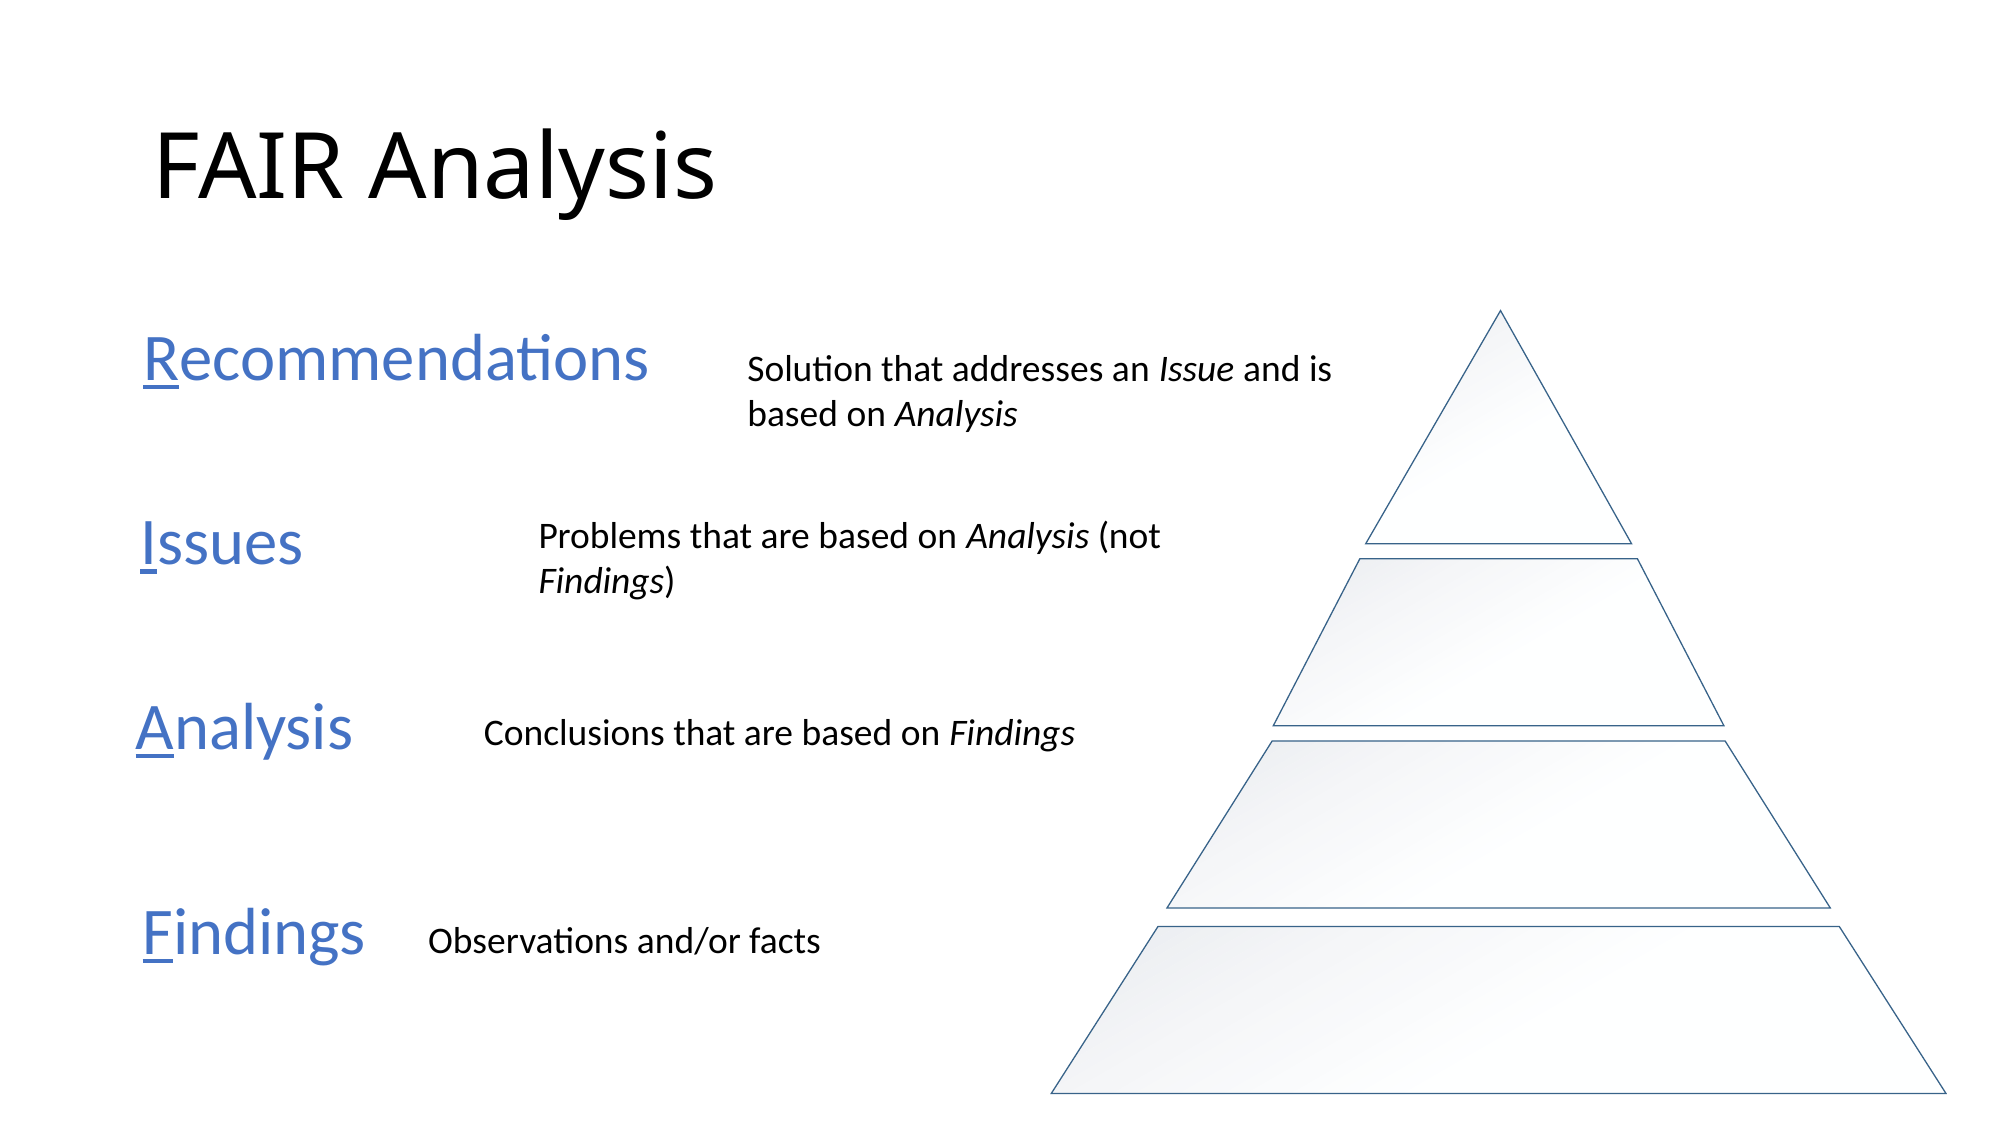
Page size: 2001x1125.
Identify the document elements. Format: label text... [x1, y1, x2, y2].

text_box Solution that addresses an Issue and is based on Analysis [732, 336, 1048, 441]
text_box Observations and/or facts [413, 908, 1018, 969]
text_box Analysis [120, 675, 369, 771]
text_box Issues [125, 490, 319, 586]
title FAIR Analysis [137, 59, 1863, 278]
text_box Problems that are based on Analysis (not Findings) [523, 503, 1048, 609]
text_box Conclusions that are based on Findings [469, 700, 1048, 761]
picture [1048, 307, 1947, 1095]
text_box Findings [127, 880, 382, 976]
text_box Recommendations [128, 306, 666, 401]
